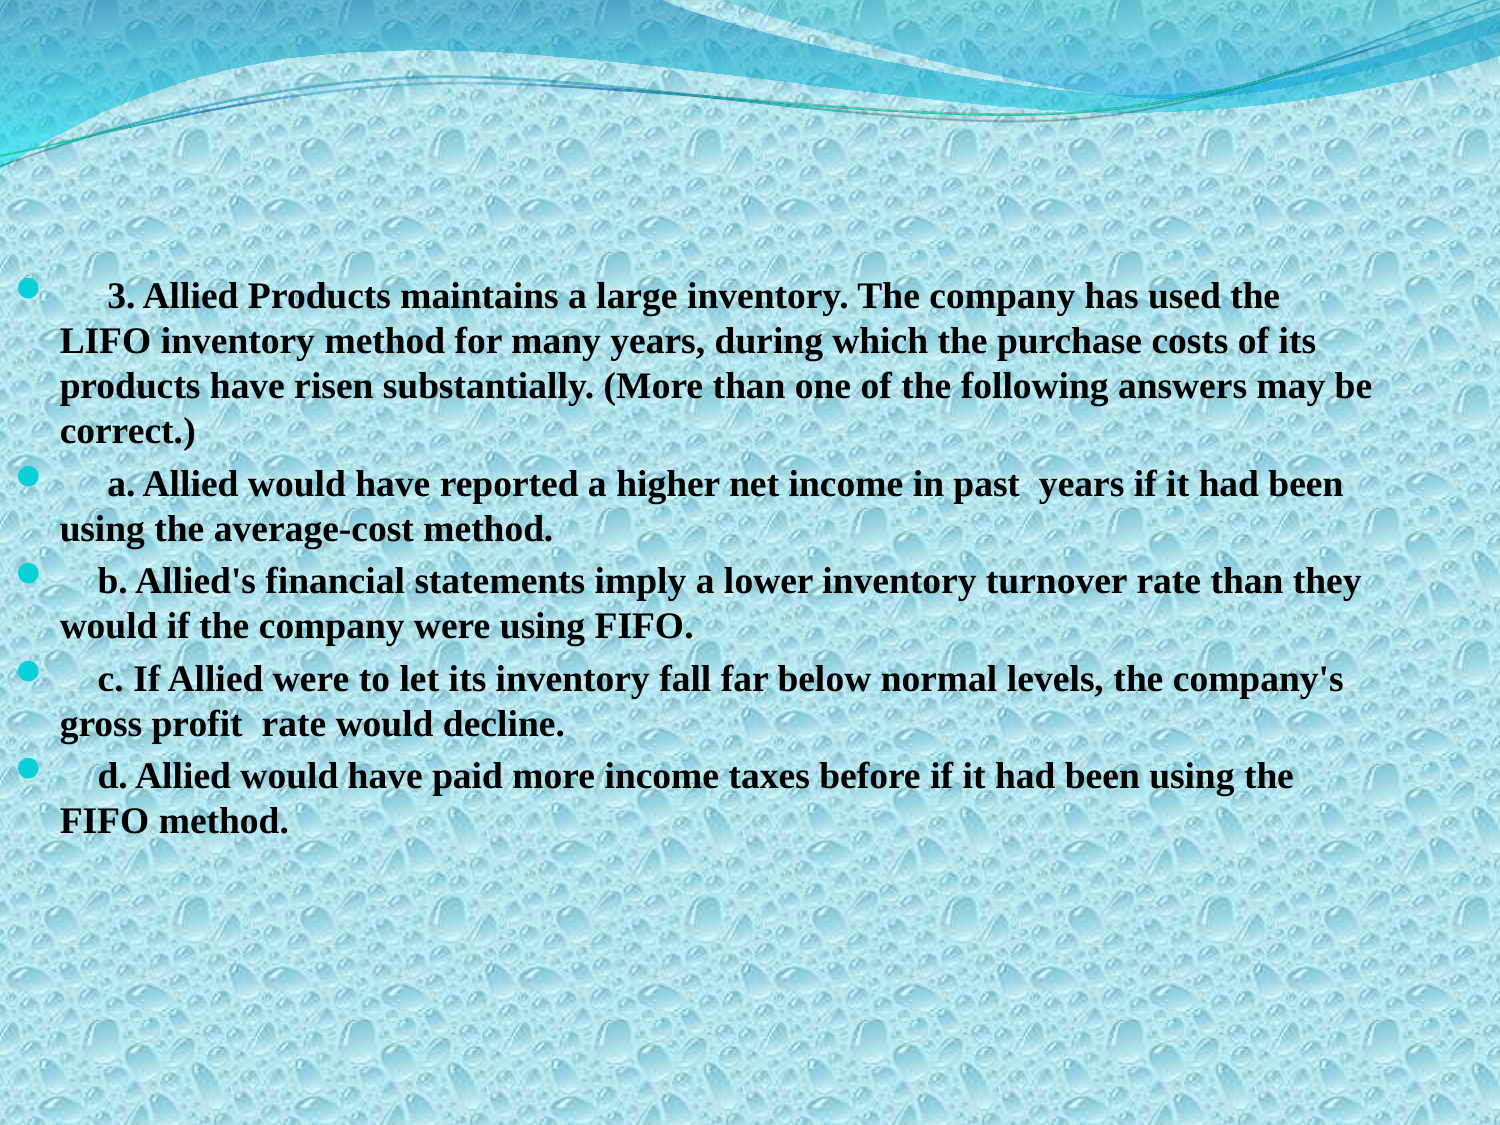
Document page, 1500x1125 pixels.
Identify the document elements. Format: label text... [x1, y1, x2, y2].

list 3. Allied Products maintains a large inventory. The company has used the LIFO inventory method for many years, during which the purchase costs of its products have risen substantially. (More than one of the following answers may be correct.) a. Allied would have reported a higher net income in past years if it had been using the average-cost method. b. Allied's financial statements imply a lower inventory turnover rate than they would if the company were using FIFO. c. If Allied were to let its inventory fall far below normal levels, the company's gross profit rate would decline. d. Allied would have paid more income taxes before if it had been using the FIFO method. [0, 210, 1395, 821]
picture [0, 0, 1500, 1125]
